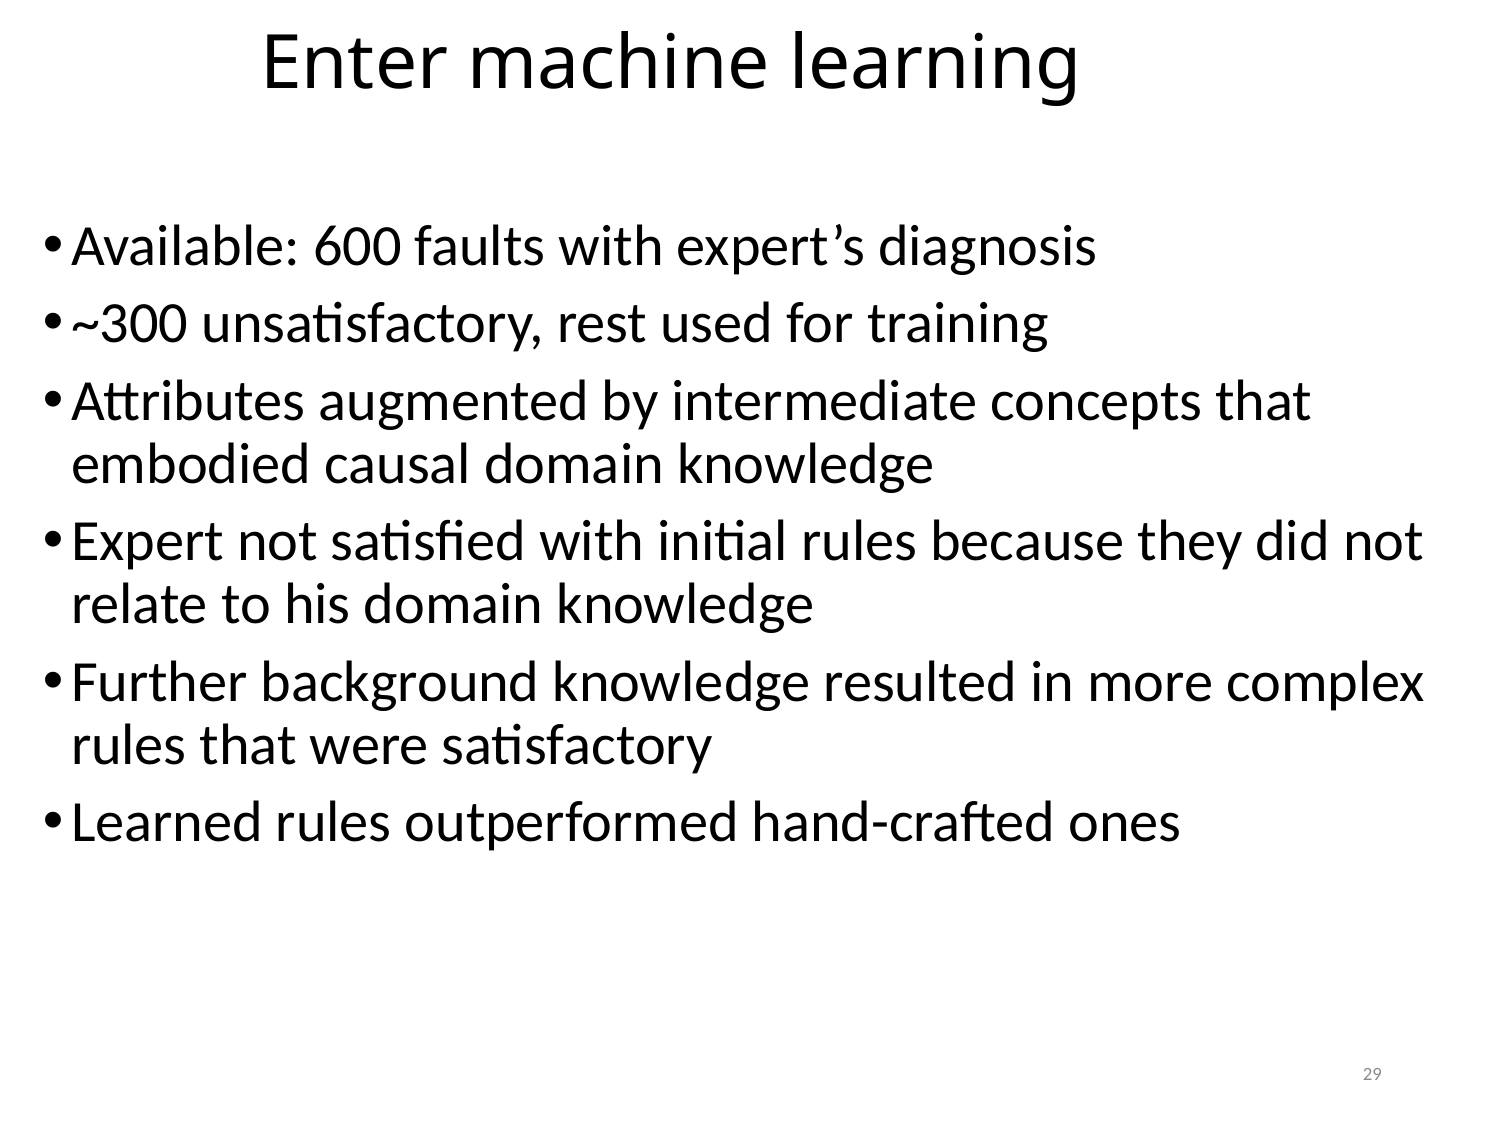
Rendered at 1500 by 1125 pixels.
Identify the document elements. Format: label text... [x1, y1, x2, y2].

list Available: 600 faults with expert’s diagnosis ~300 unsatisfactory, rest used for training Attributes augmented by intermediate concepts that embodied causal domain knowledge Expert not satisfied with initial rules because they did not relate to his domain knowledge Further background knowledge resulted in more complex rules that were satisfactory Learned rules outperformed hand-crafted ones [28, 207, 1446, 862]
title Enter machine learning [245, 0, 1500, 159]
slide_number 29 [1059, 1042, 1397, 1103]
